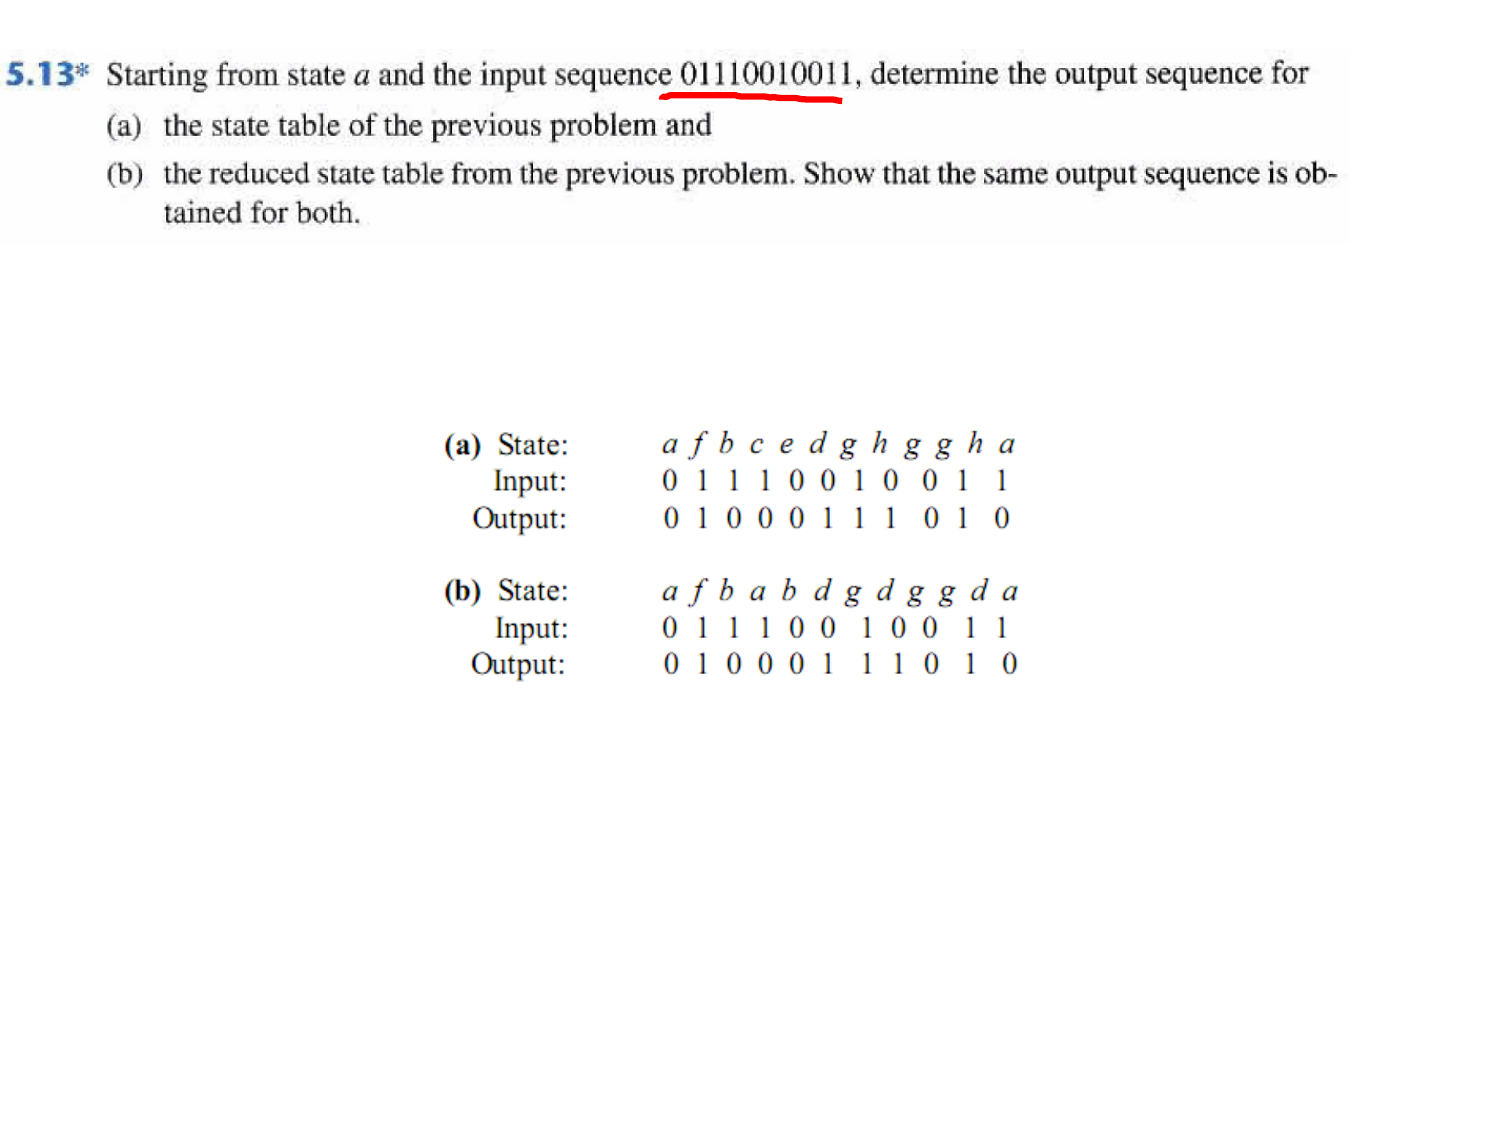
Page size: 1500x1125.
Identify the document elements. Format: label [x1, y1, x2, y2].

picture [421, 403, 1079, 722]
picture [0, 49, 1351, 245]
